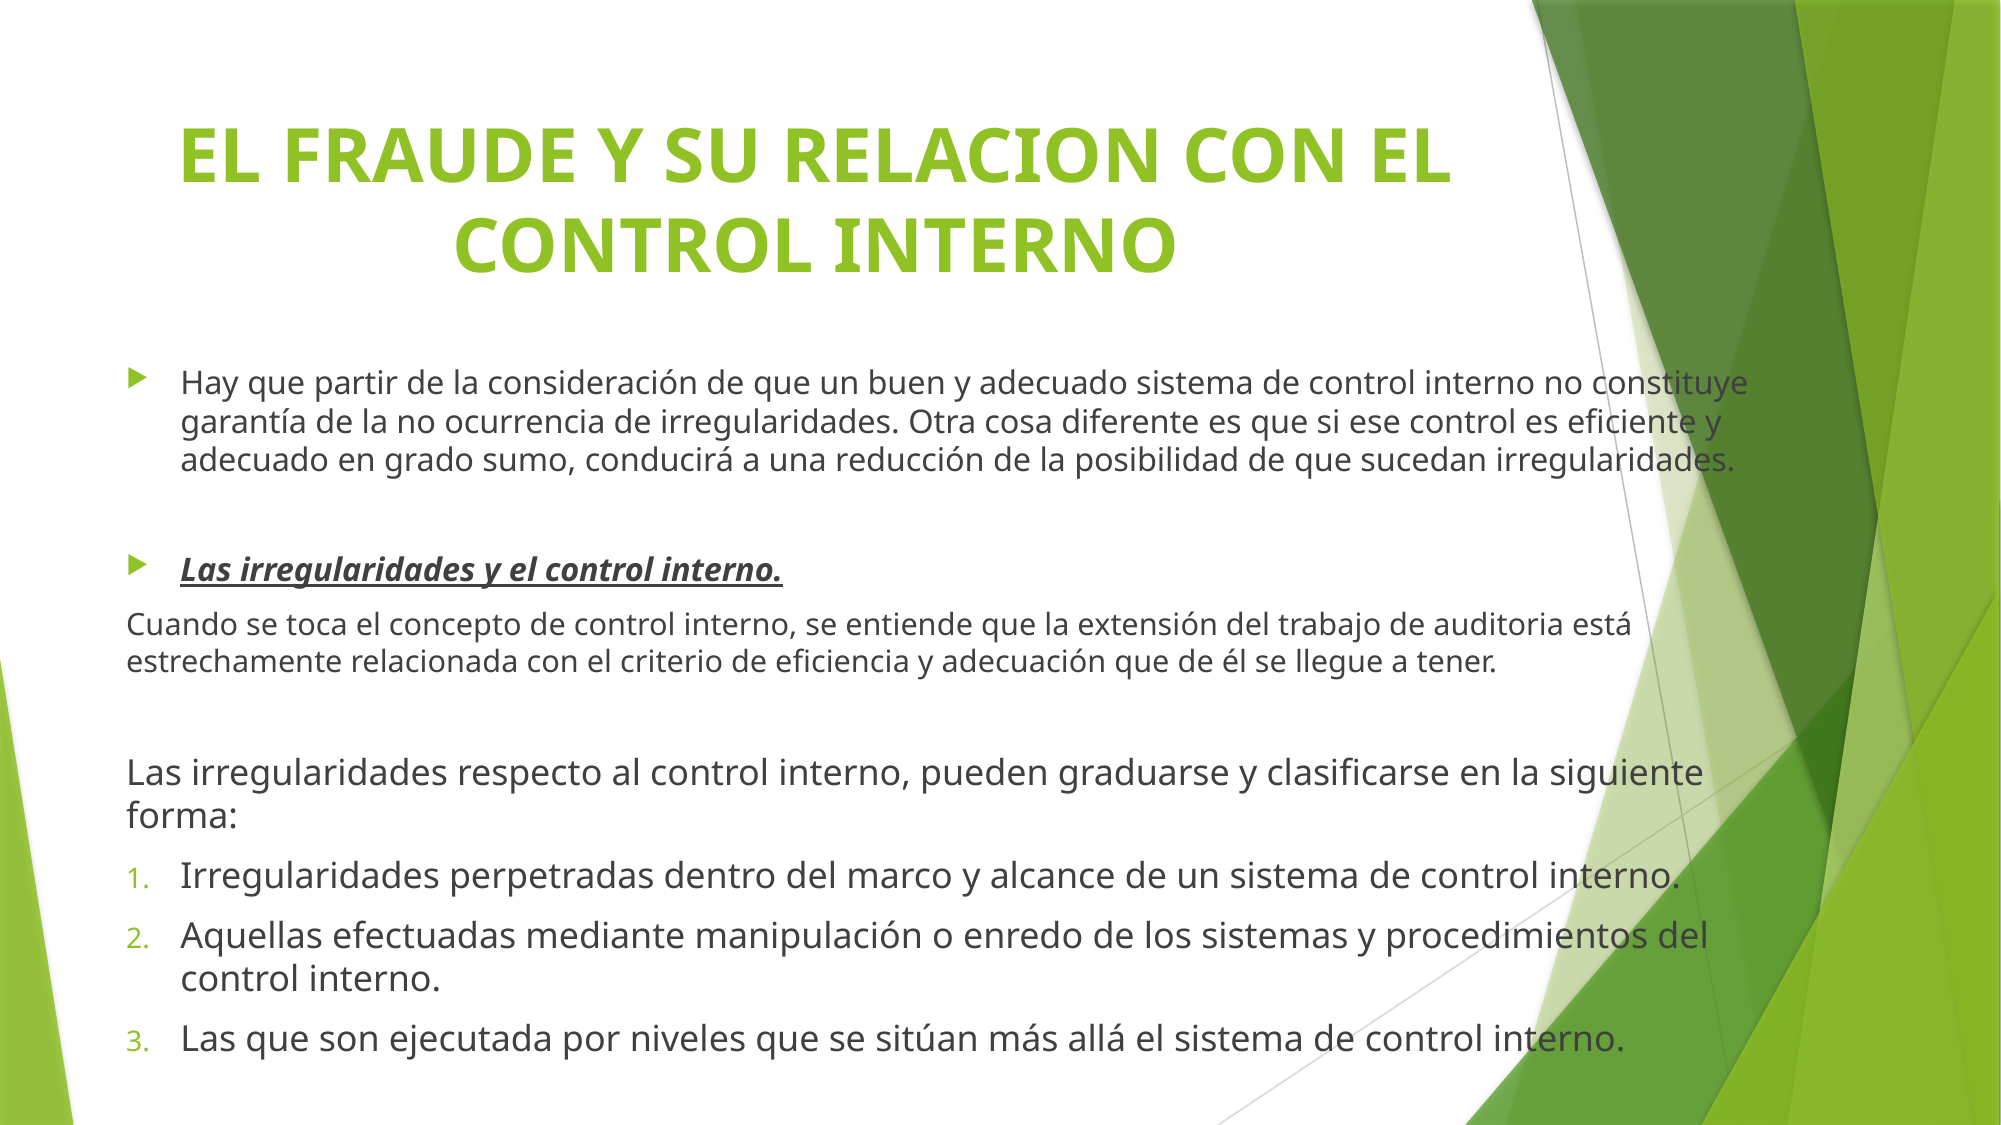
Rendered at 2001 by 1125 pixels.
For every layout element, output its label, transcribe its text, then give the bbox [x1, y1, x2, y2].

title EL FRAUDE Y SU RELACION CON EL CONTROL INTERNO [111, 99, 1522, 317]
list Hay que partir de la consideración de que un buen y adecuado sistema de control interno no constituye garantía de la no ocurrencia de irregularidades. Otra cosa diferente es que si ese control es eficiente y adecuado en grado sumo, conducirá a una reducción de la posibilidad de que sucedan irregularidades. Las irregularidades y el control interno. Cuando se toca el concepto de control interno, se entiende que la extensión del trabajo de auditoria está estrechamente relacionada con el criterio de eficiencia y adecuación que de él se llegue a tener. Las irregularidades respecto al control interno, pueden graduarse y clasificarse en la siguiente forma: Irregularidades perpetradas dentro del marco y alcance de un sistema de control interno. Aquellas efectuadas mediante manipulación o enredo de los sistemas y procedimientos del control interno. Las que son ejecutada por niveles que se sitúan más allá el sistema de control interno. [111, 354, 1773, 1086]
